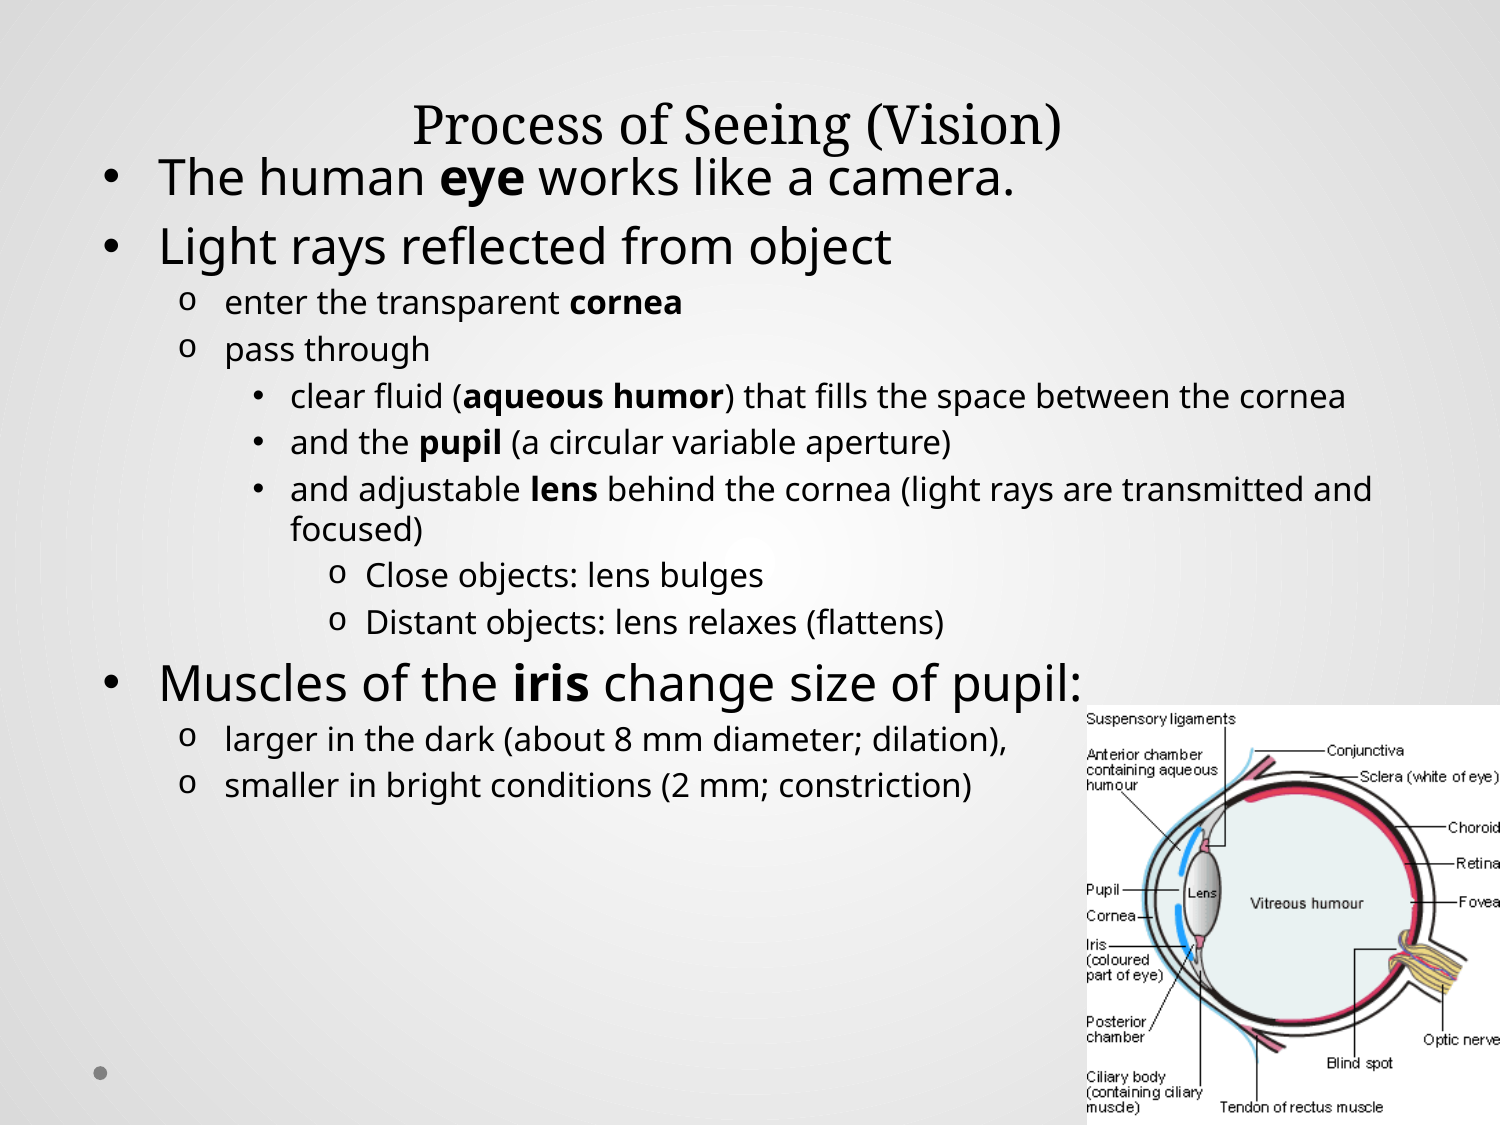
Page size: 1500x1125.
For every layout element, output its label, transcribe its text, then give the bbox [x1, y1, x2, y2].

title Process of Seeing (Vision) [62, 62, 1413, 163]
list The human eye works like a camera. Light rays reflected from object enter the transparent cornea pass through clear fluid (aqueous humor) that fills the space between the cornea and the pupil (a circular variable aperture) and adjustable lens behind the cornea (light rays are transmitted and focused) Close objects: lens bulges Distant objects: lens relaxes (flattens) Muscles of the iris change size of pupil: larger in the dark (about 8 mm diameter; dilation), smaller in bright conditions (2 mm; constriction) [87, 137, 1438, 1113]
picture [1087, 705, 1500, 1125]
